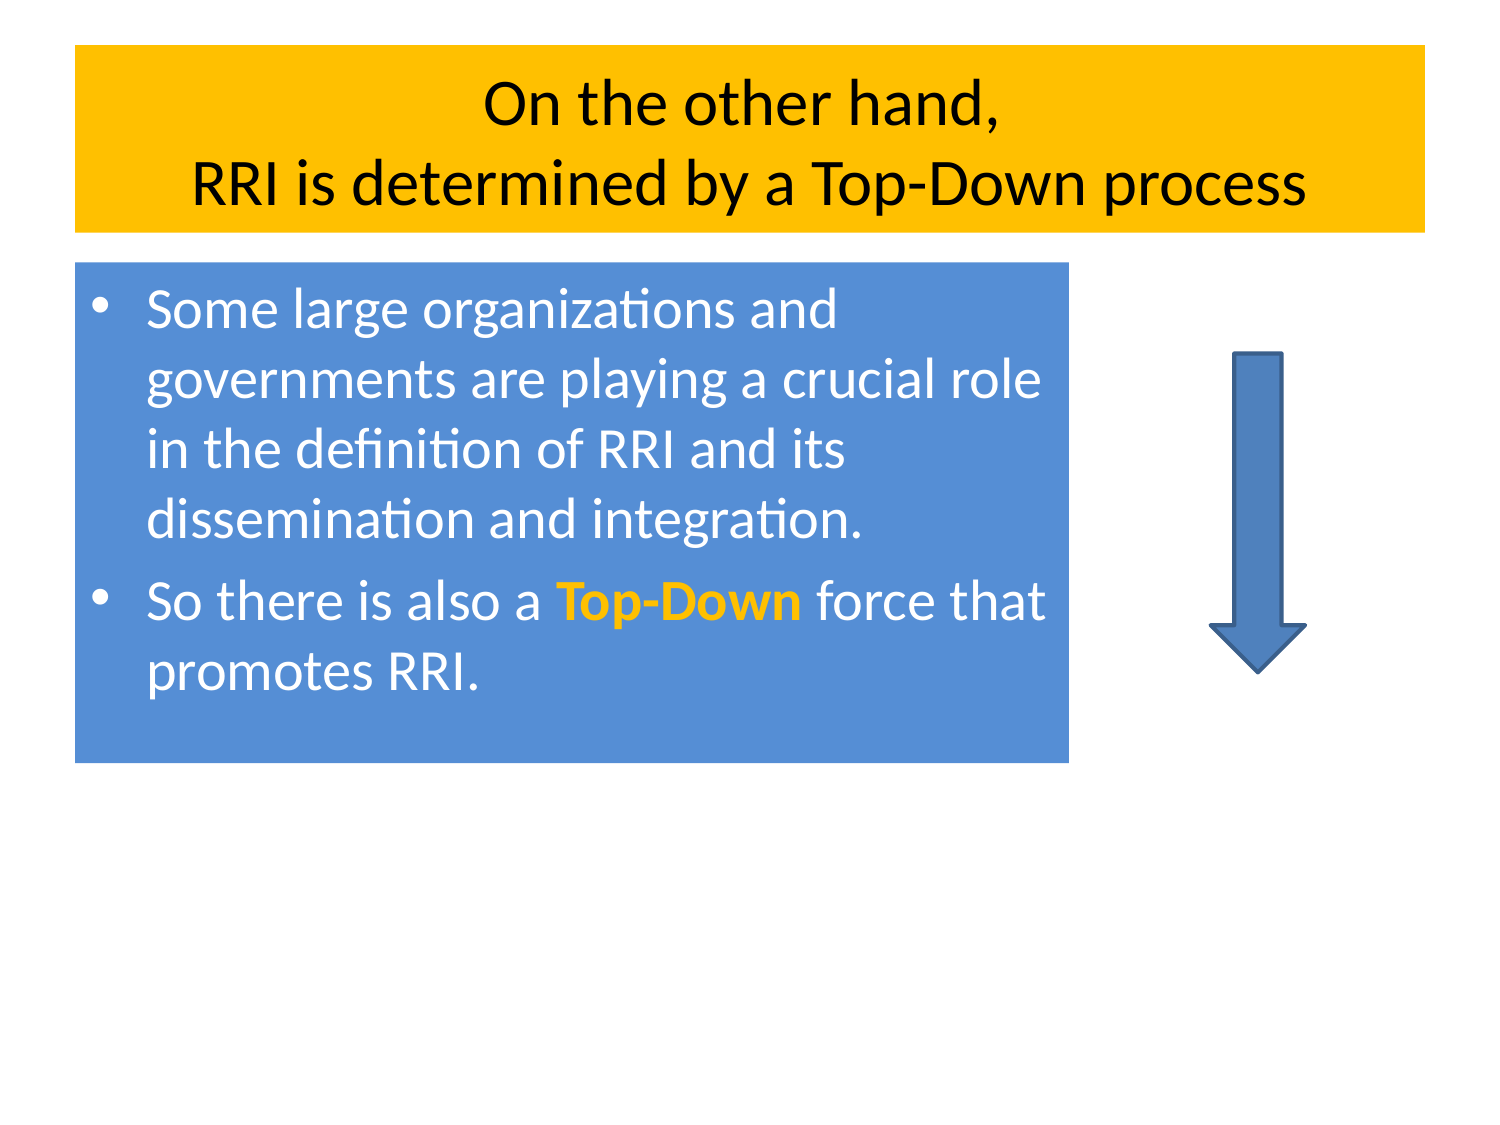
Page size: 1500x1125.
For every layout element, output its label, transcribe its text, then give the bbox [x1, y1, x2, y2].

list Some large organizations and governments are playing a crucial role in the definition of RRI and its dissemination and integration. So there is also a Top-Down force that promotes RRI. [75, 262, 1069, 764]
text_box [1208, 351, 1308, 675]
title On the other hand, RRI is determined by a Top-Down process [75, 45, 1425, 233]
